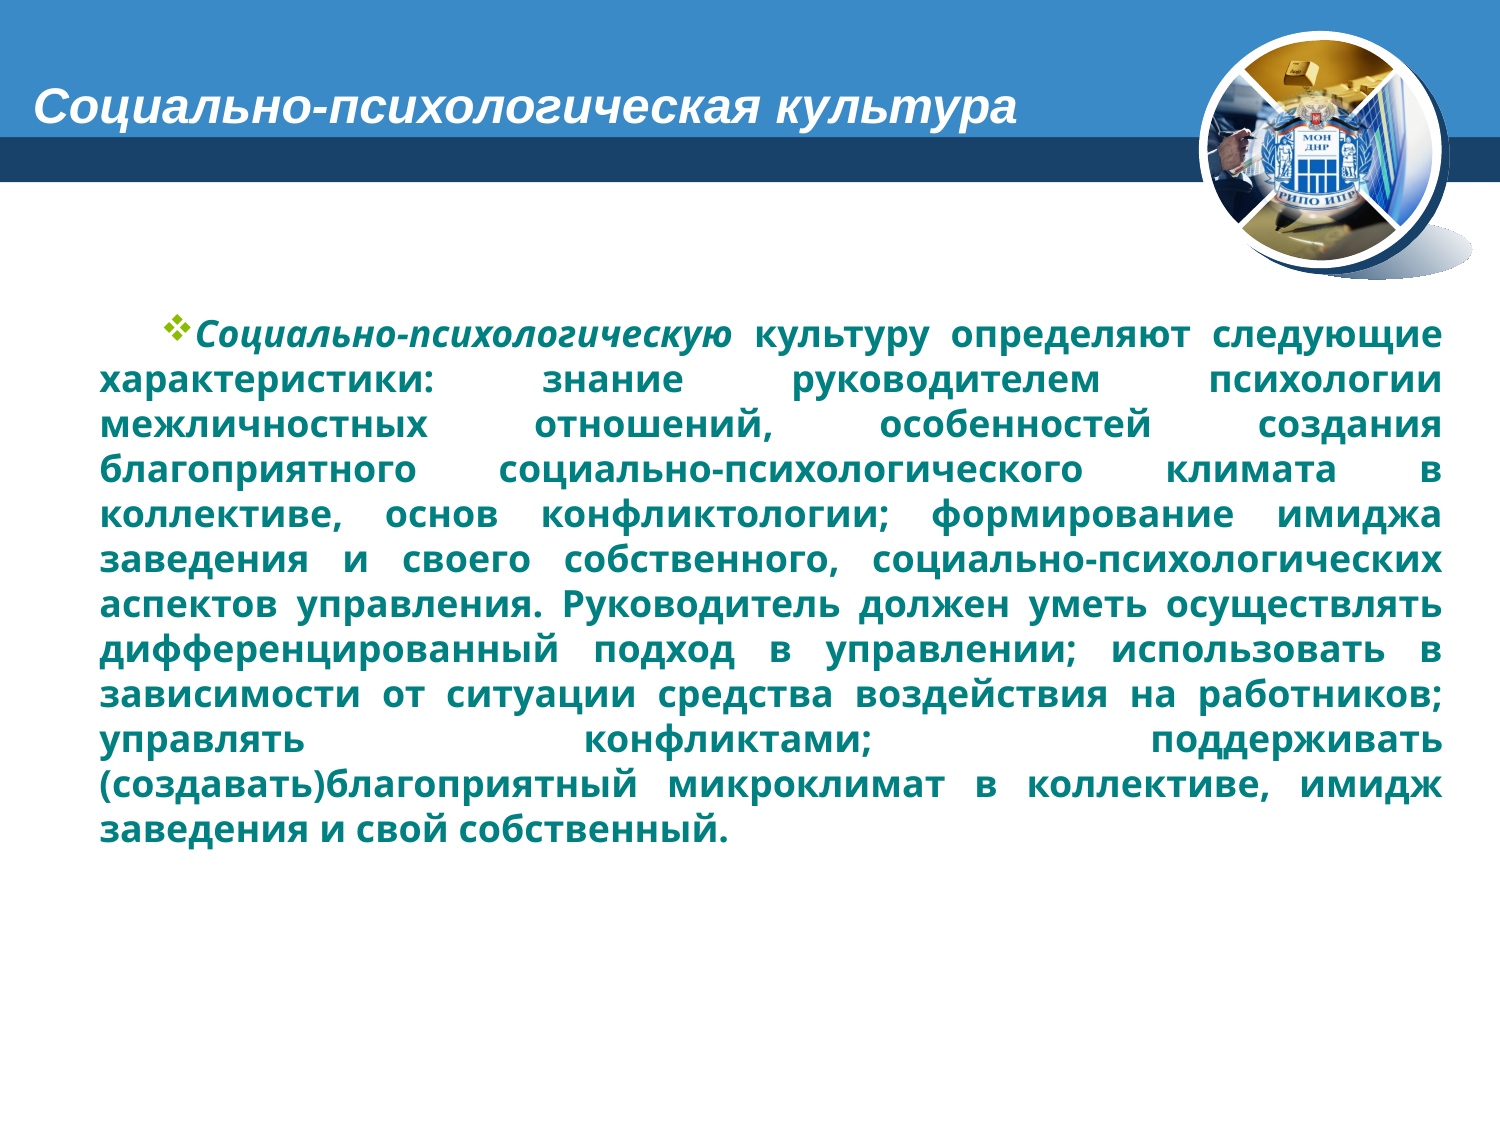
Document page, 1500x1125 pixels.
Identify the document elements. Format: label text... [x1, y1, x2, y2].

list Социально-психологическую культуру определяют следующие характеристики: знание руководителем психологии межличностных отношений, особенностей создания благоприятного социально-психологического климата в коллективе, основ конфликтологии; формирование имиджа заведения и своего собственного, социально-психологических аспектов управления. Руководитель должен уметь осуществлять дифференцированный подход в управлении; использовать в зависимости от ситуации средства воздействия на работников; управлять конфликтами; поддерживать (создавать)благоприятный микроклимат в коллективе, имидж заведения и свой собственный. [28, 302, 1459, 1067]
picture [1207, 40, 1433, 261]
text_box Социально-психологическая культура [17, 66, 1034, 202]
